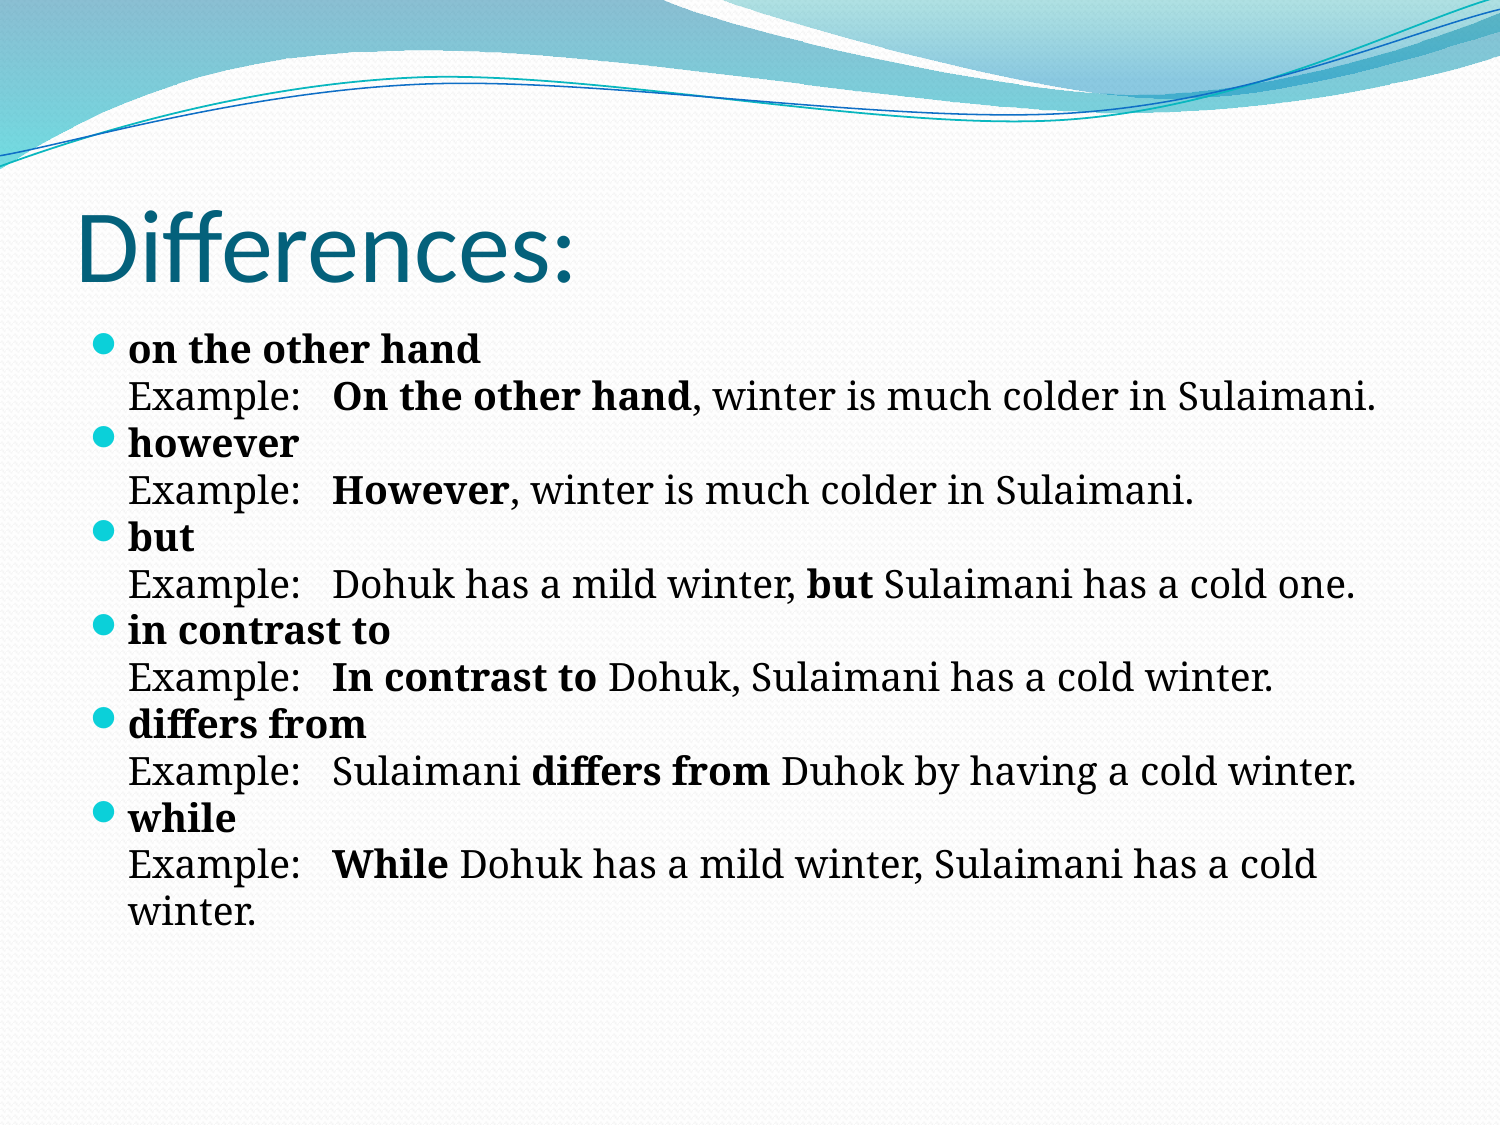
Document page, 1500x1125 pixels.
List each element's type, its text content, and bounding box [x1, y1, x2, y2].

list on the other hand Example: On the other hand, winter is much colder in Sulaimani. however Example: However, winter is much colder in Sulaimani. but Example: Dohuk has a mild winter, but Sulaimani has a cold one. in contrast to Example: In contrast to Dohuk, Sulaimani has a cold winter. differs from Example: Sulaimani differs from Duhok by having a cold winter. while Example: While Dohuk has a mild winter, Sulaimani has a cold winter. [75, 317, 1425, 1038]
title Differences: [75, 115, 1425, 303]
